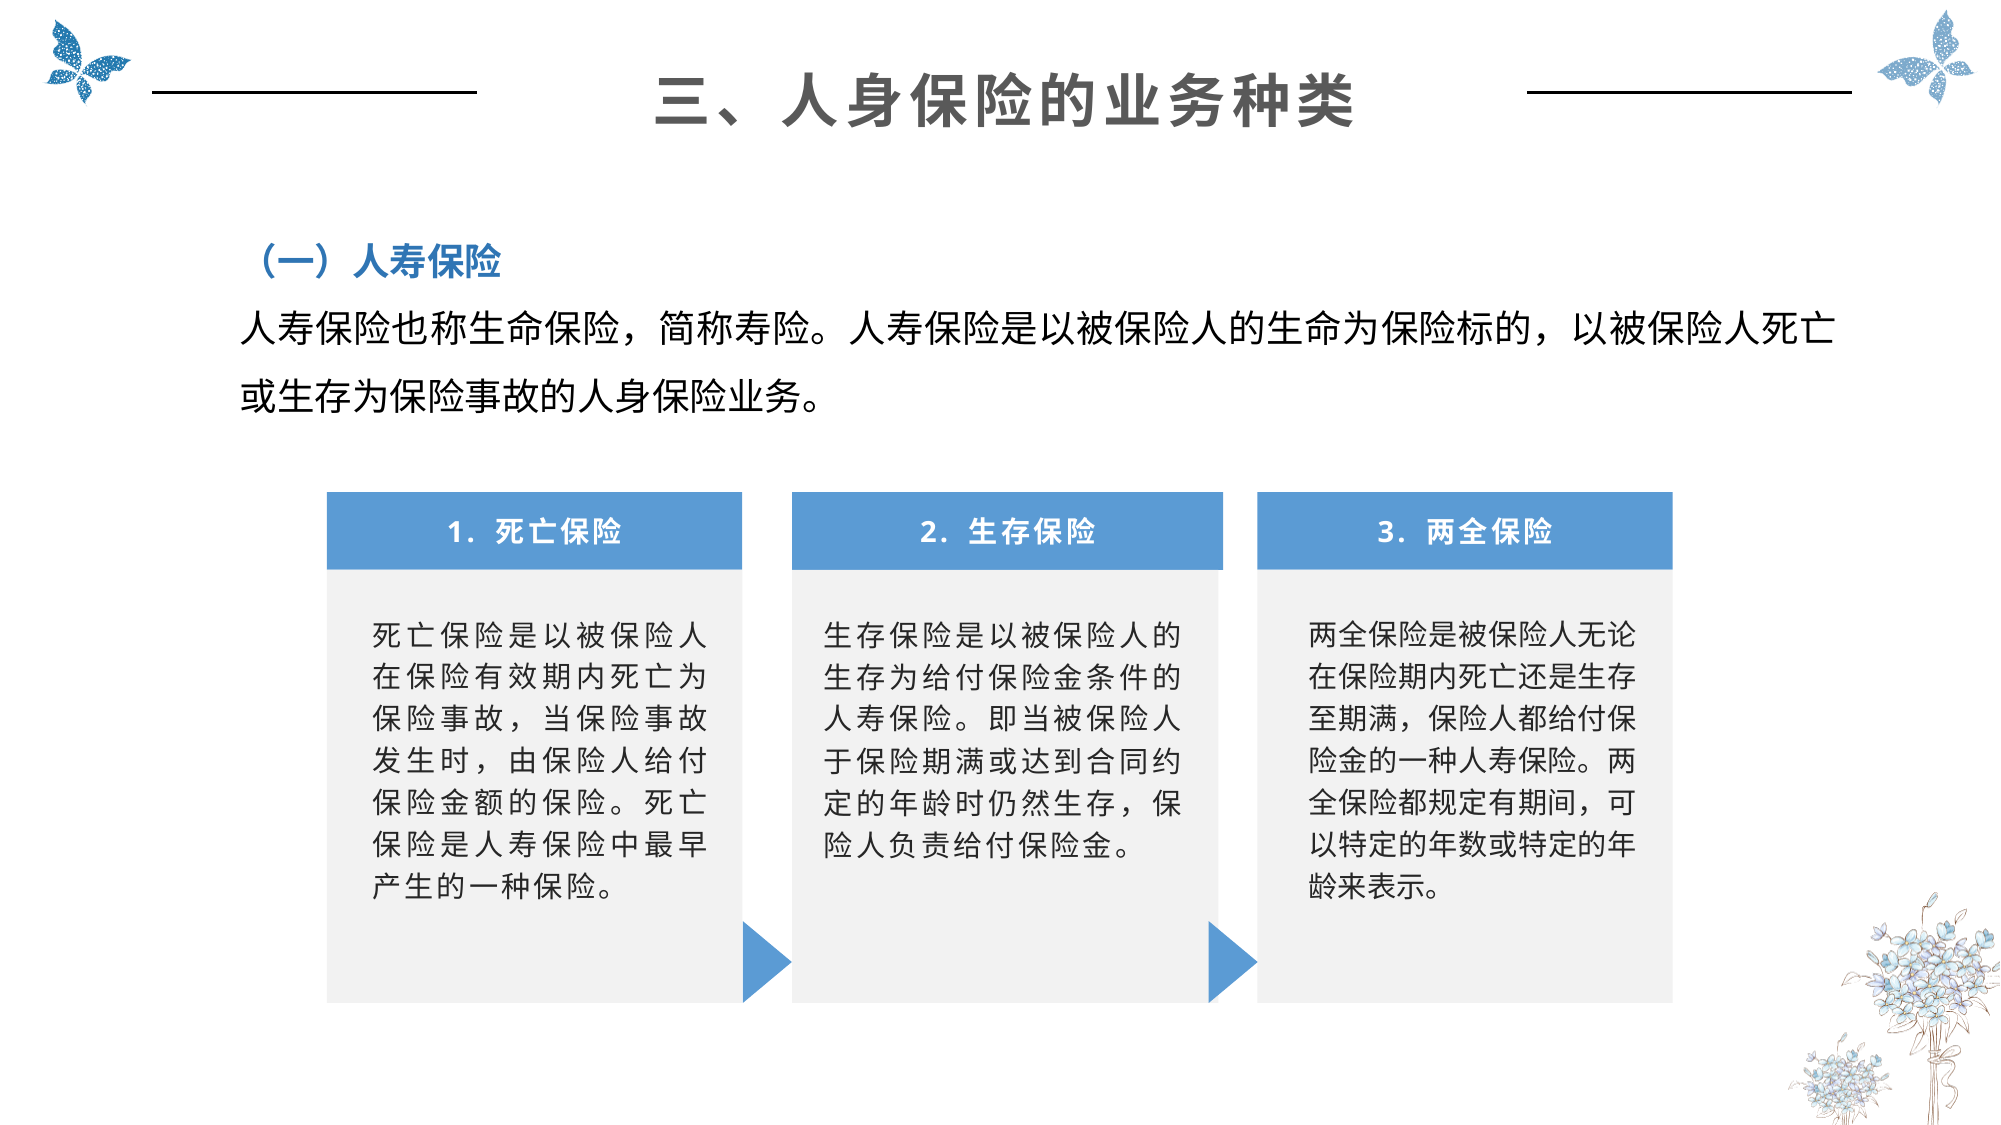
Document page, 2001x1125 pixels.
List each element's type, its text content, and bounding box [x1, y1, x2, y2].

text_box [791, 569, 1220, 1004]
text_box 1. 死亡保险 [326, 491, 743, 569]
text_box （一）人寿保险 人寿保险也称生命保险，简称寿险。人寿保险是以被保险人的生命为保险标的，以被保险人死亡或生存为保险事故的人身保险业务。 [225, 208, 1852, 426]
text_box [326, 569, 743, 1004]
text_box 生存保险是以被保险人的生存为给付保险金条件的人寿保险。即当被保险人于保险期满或达到合同约定的年龄时仍然生存，保险人负责给付保险金。 [809, 602, 1200, 952]
text_box [1207, 918, 1260, 1006]
text_box 死亡保险是以被保险人在保险有效期内死亡为保险事故，当保险事故发生时，由保险人给付保险金额的保险。死亡保险是人寿保险中最早产生的一种保险。 [357, 602, 726, 952]
text_box 3. 两全保险 [1256, 491, 1674, 569]
text_box [741, 918, 794, 1006]
text_box [1256, 569, 1674, 1004]
text_box 两全保险是被保险人无论在保险期内死亡还是生存至期满，保险人都给付保险金的一种人寿保险。两全保险都规定有期间，可以特定的年数或特定的年龄来表示。 [1293, 602, 1652, 952]
text_box 2. 生存保险 [791, 491, 1224, 571]
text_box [151, 55, 1852, 142]
picture [1788, 892, 2000, 1125]
